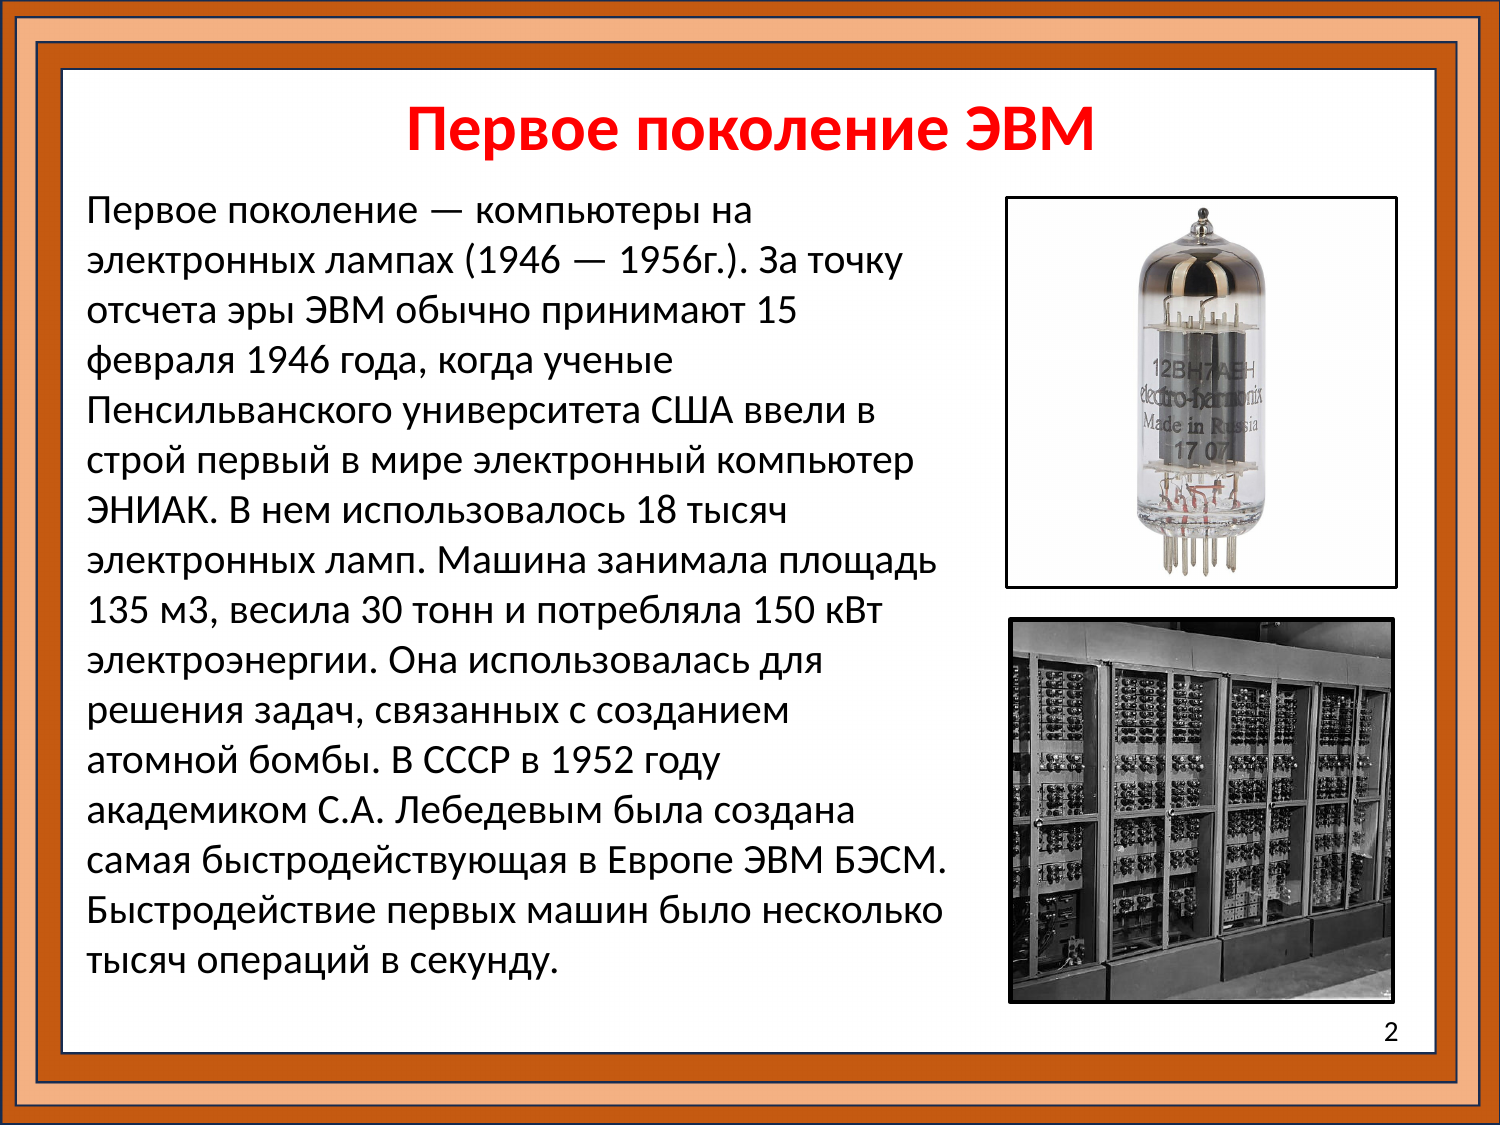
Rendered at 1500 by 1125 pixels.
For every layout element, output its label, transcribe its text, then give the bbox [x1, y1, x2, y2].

text_box Первое поколение — компьютеры на электронных лампах (1946 — 1956г.). За точку отсчета эры ЭВМ обычно принимают 15 февраля 1946 года, когда ученые Пенсильванского университета США ввели в строй первый в мире электронный компьютер ЭНИАК. В нем использовалось 18 тысяч электронных ламп. Машина занимала площадь 135 м3, весила 30 тонн и потребляла 150 кВт электроэнергии. Она использовалась для решения задач, связанных с созданием атомной бомбы. В СССР в 1952 году академиком С.А. Лебедевым была создана самая быстродействующая в Европе ЭВМ БЭСМ. Быстродействие первых машин было несколько тысяч операций в секунду. [71, 174, 965, 990]
text_box Первое поколение ЭВМ [90, 76, 1414, 172]
picture [0, 0, 1500, 1125]
slide_number 2 [1076, 999, 1414, 1060]
